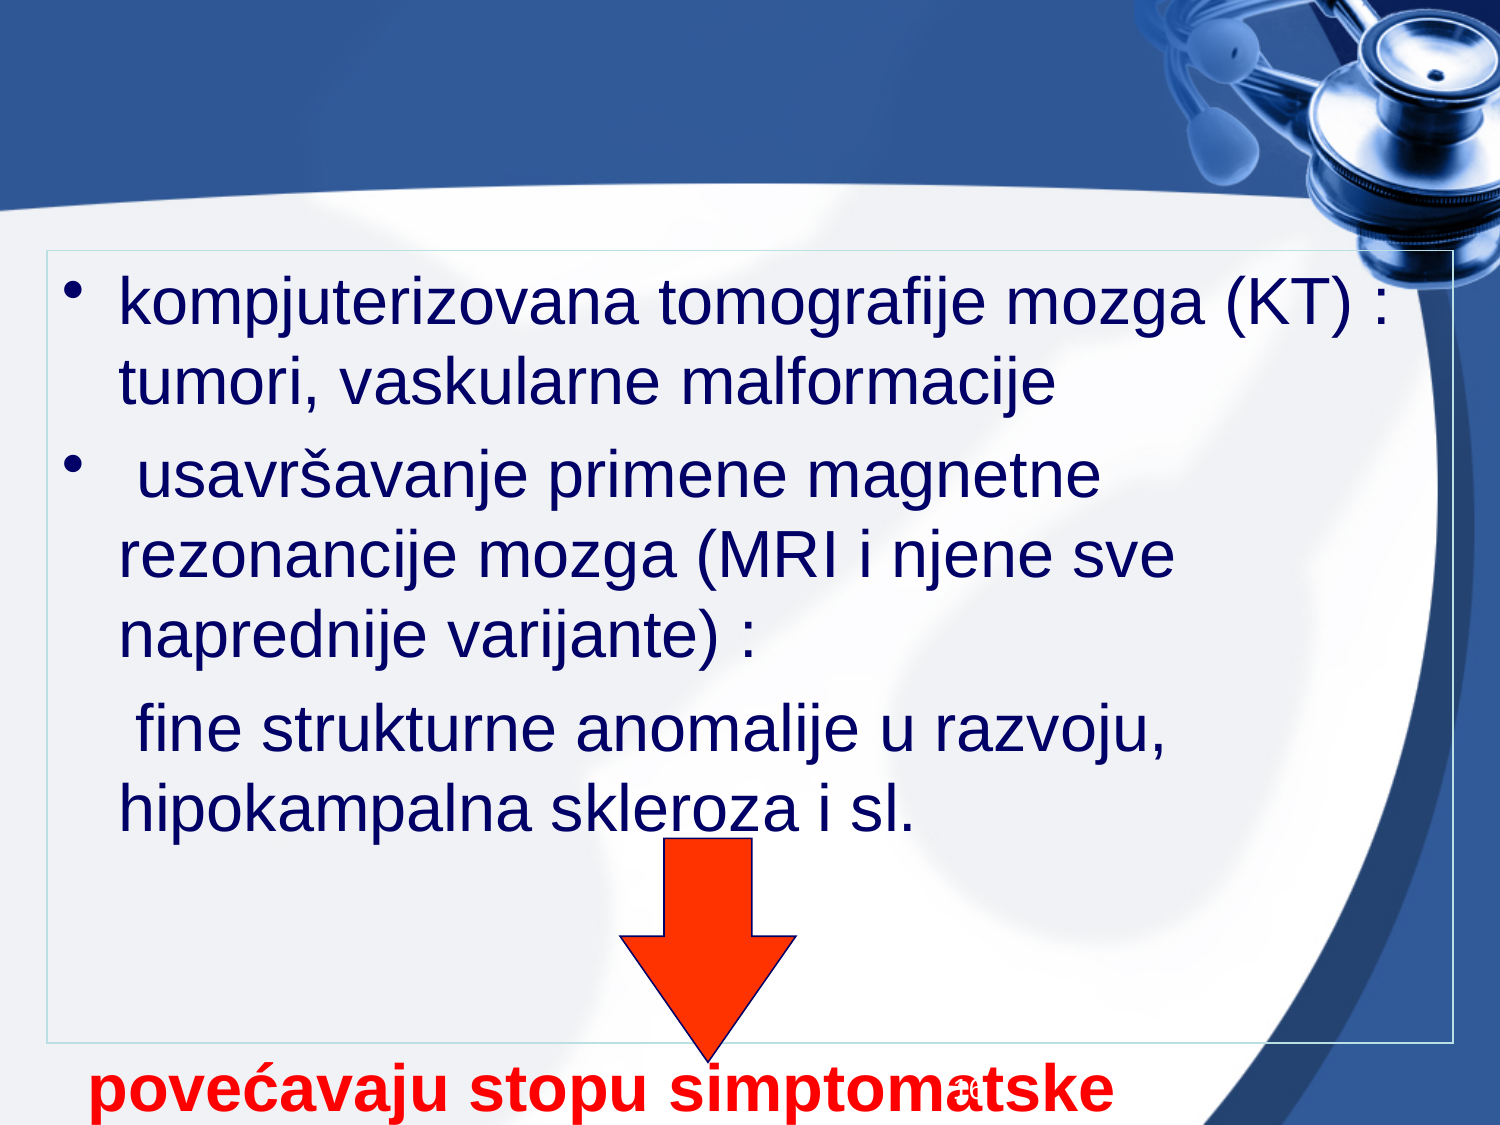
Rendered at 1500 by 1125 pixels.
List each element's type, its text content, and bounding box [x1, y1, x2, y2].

list kompjuterizovana tomografije mozga (KT) : tumori, vaskularne malformacije usavršavanje primene magnetne rezonancije mozga (MRI i njene sve naprednije varijante) : fine strukturne anomalije u razvoju, hipokampalna skleroza i sl. povećavaju stopu simptomatske epilepsije [46, 250, 1454, 1044]
slide_number 16 [937, 1062, 1294, 1101]
picture [0, 0, 1500, 1125]
text_box [620, 838, 796, 1063]
